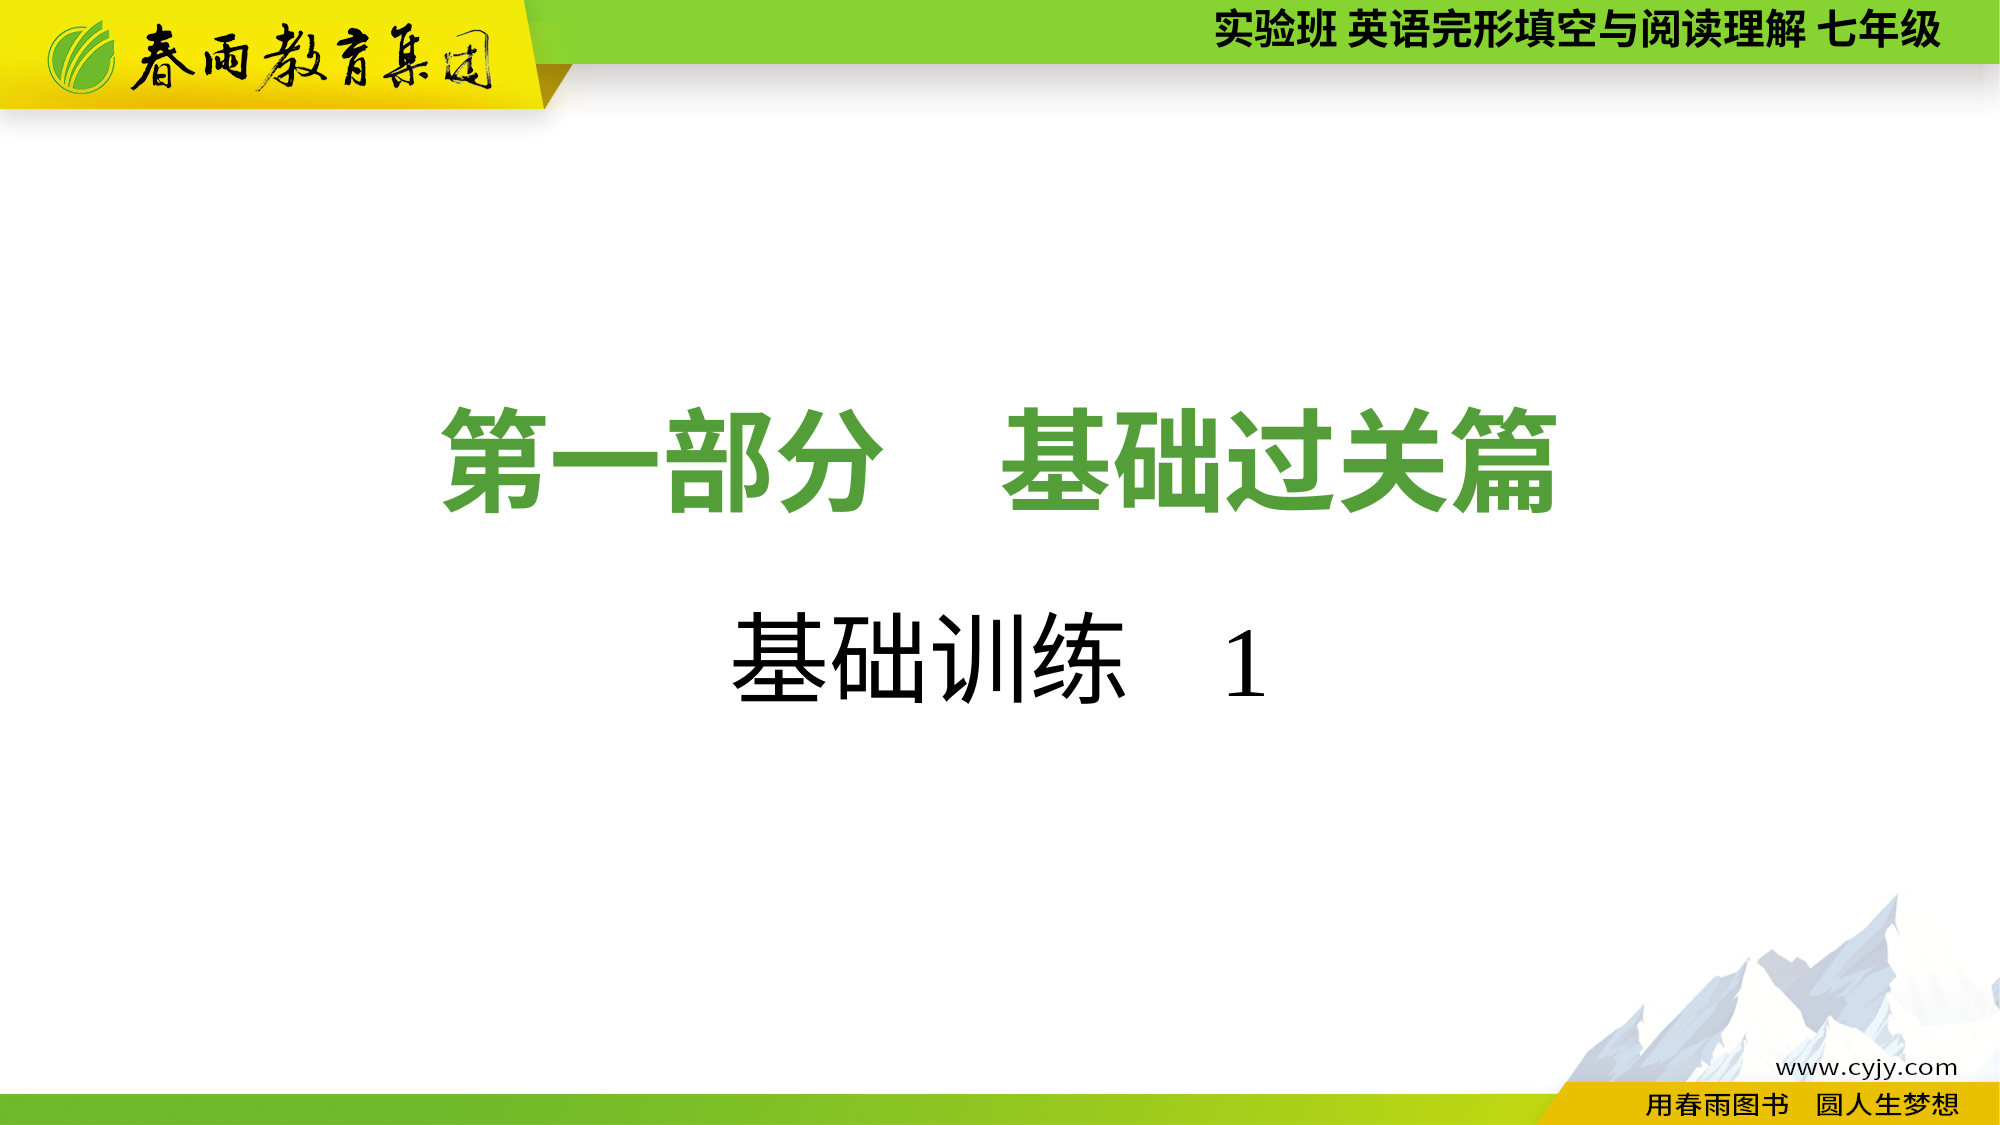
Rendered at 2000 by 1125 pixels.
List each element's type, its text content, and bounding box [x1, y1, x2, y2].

picture [0, 0, 2000, 1125]
text_box 基础训练 1 [54, 528, 1946, 724]
text_box 第一部分 基础过关篇 [54, 316, 1946, 528]
